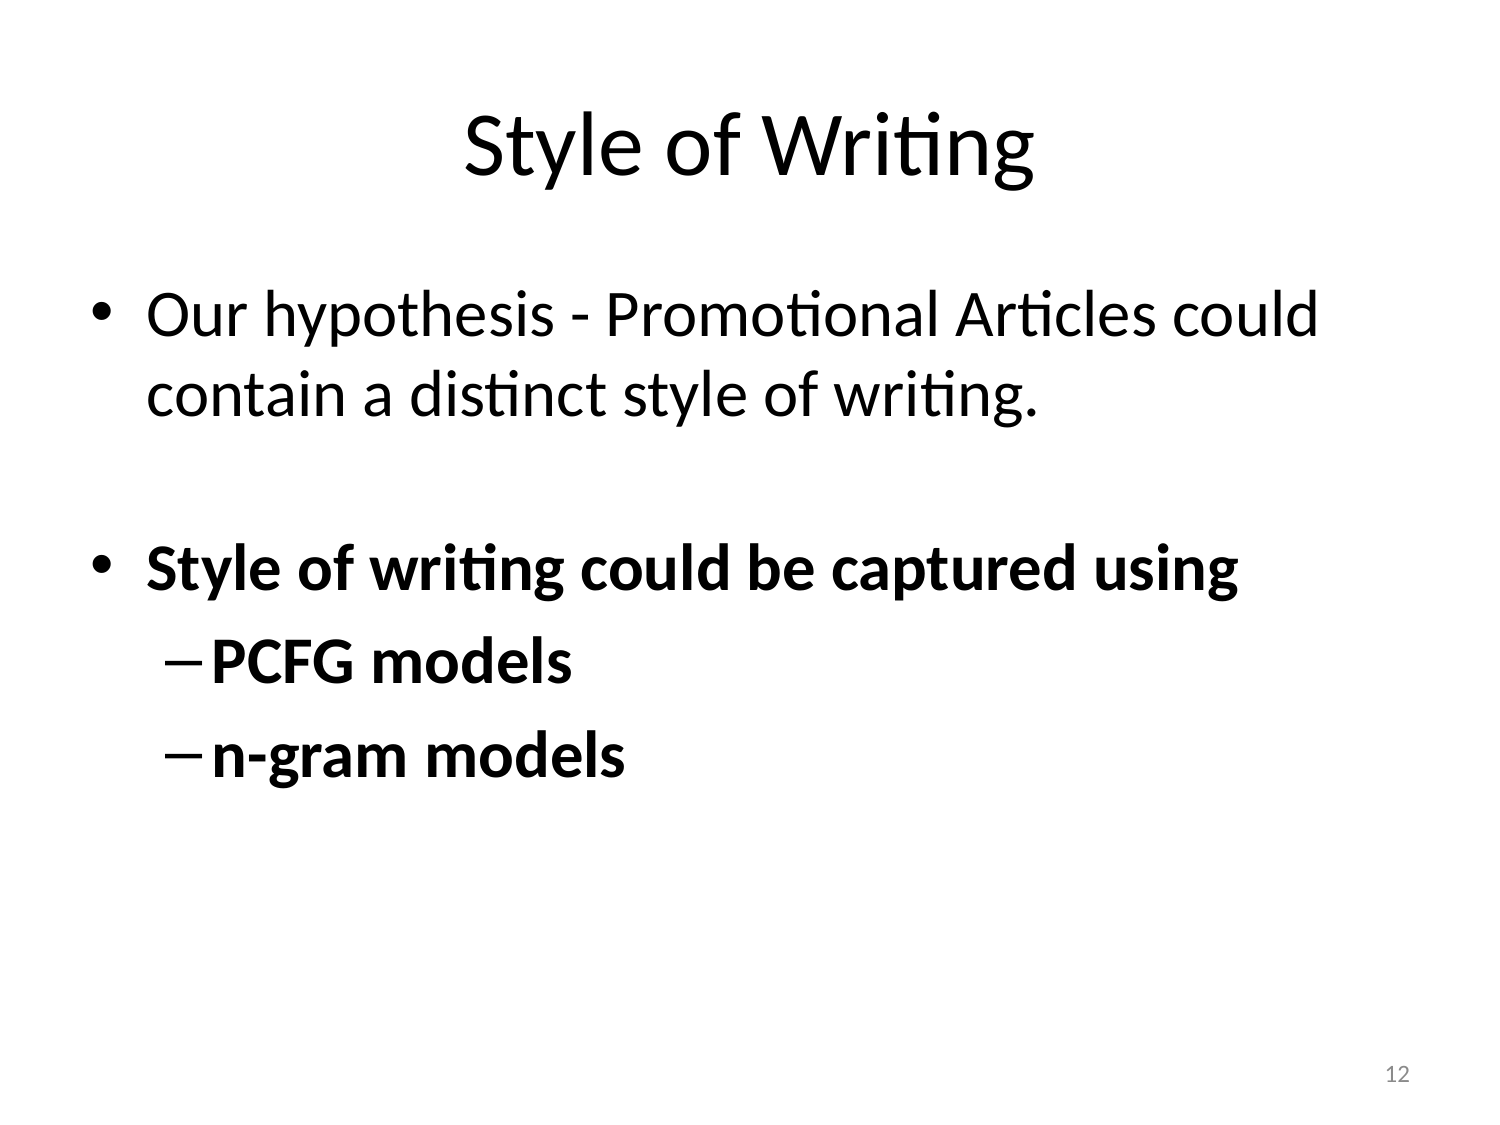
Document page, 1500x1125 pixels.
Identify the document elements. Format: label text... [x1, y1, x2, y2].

list Our hypothesis - Promotional Articles could contain a distinct style of writing. Style of writing could be captured using PCFG models n-gram models [75, 262, 1425, 1005]
title Style of Writing [75, 45, 1425, 233]
slide_number 12 [1074, 1042, 1425, 1103]
